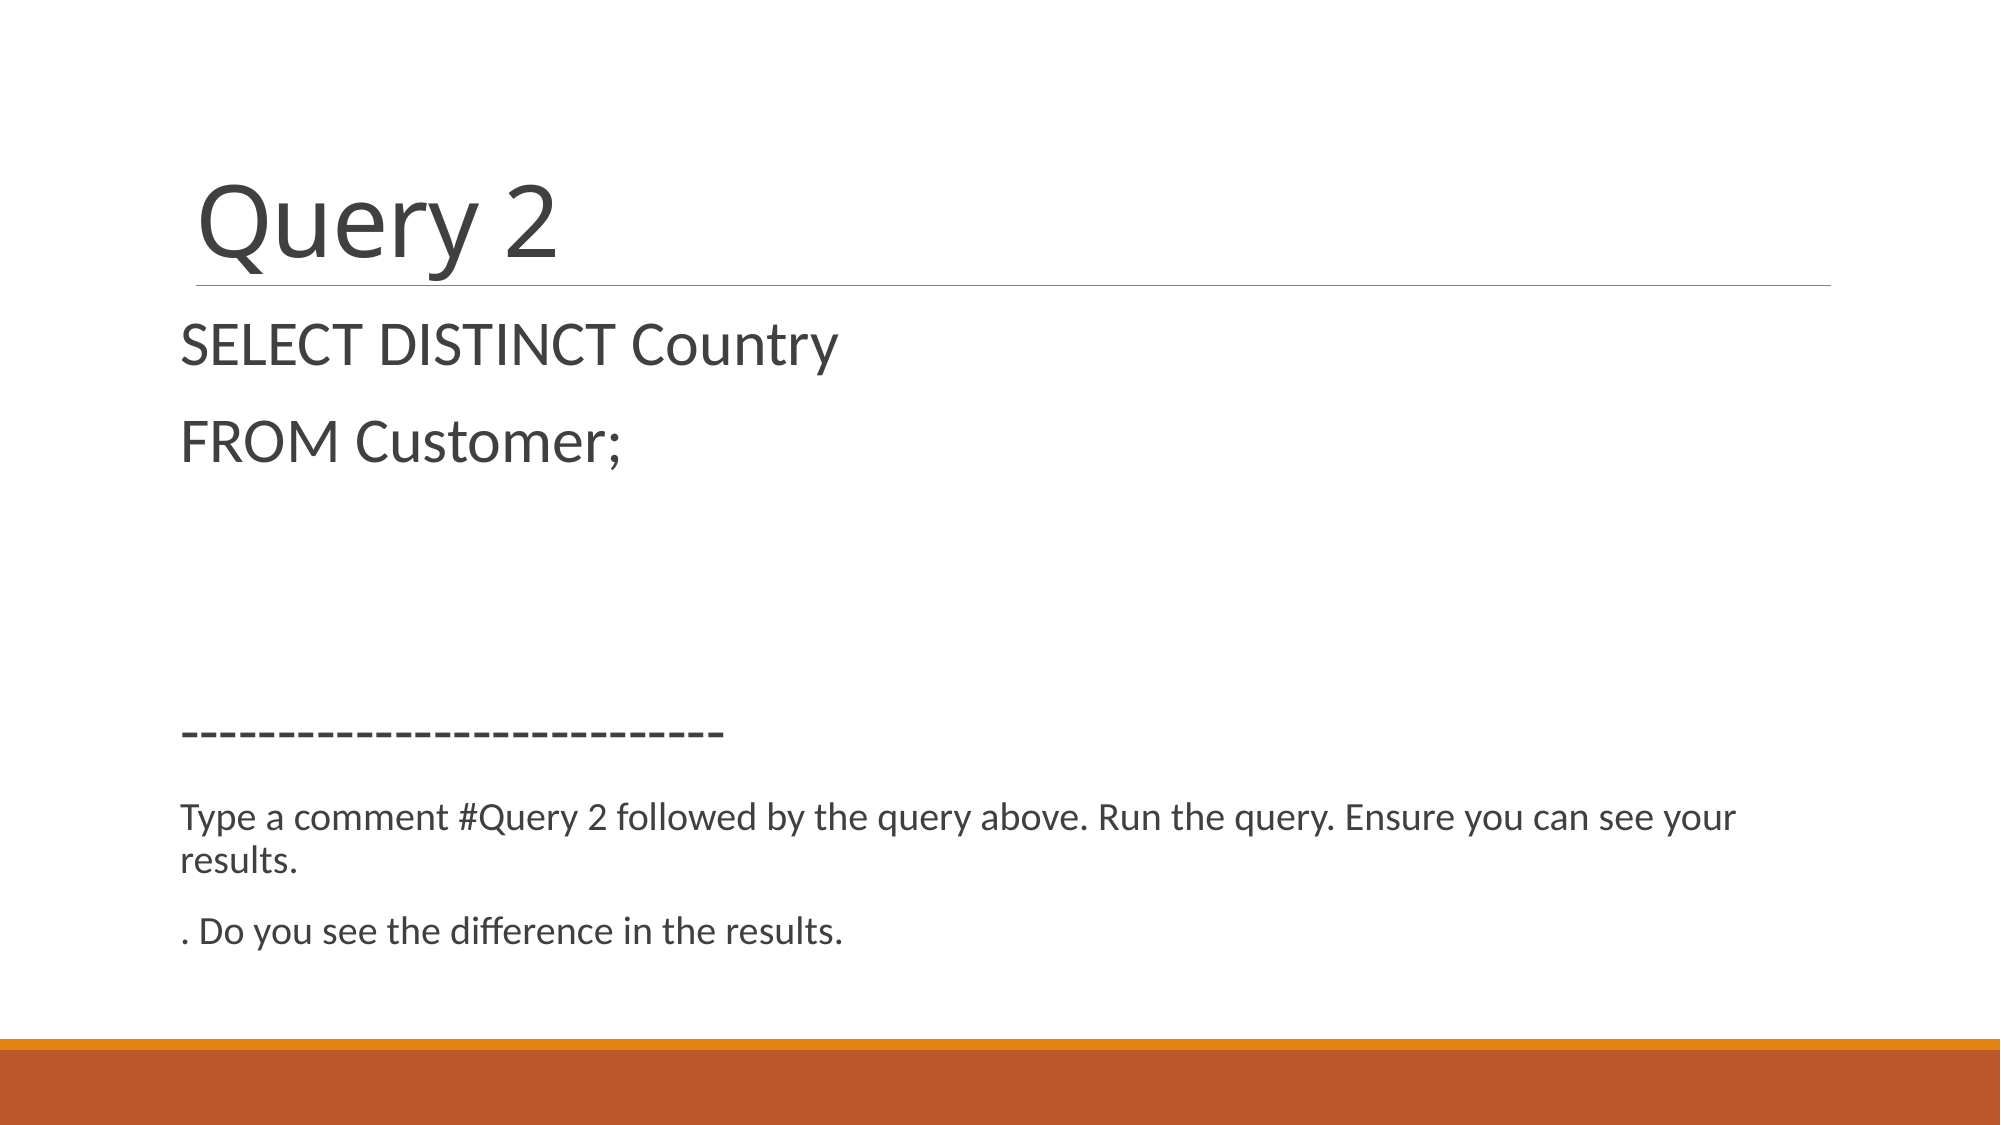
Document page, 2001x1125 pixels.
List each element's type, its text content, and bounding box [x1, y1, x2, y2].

list SELECT DISTINCT Country FROM Customer; ---------------------------- Type a comment #Query 2 followed by the query above. Run the query. Ensure you can see your results. . Do you see the difference in the results. [180, 302, 1830, 963]
title Query 2 [180, 47, 1830, 285]
